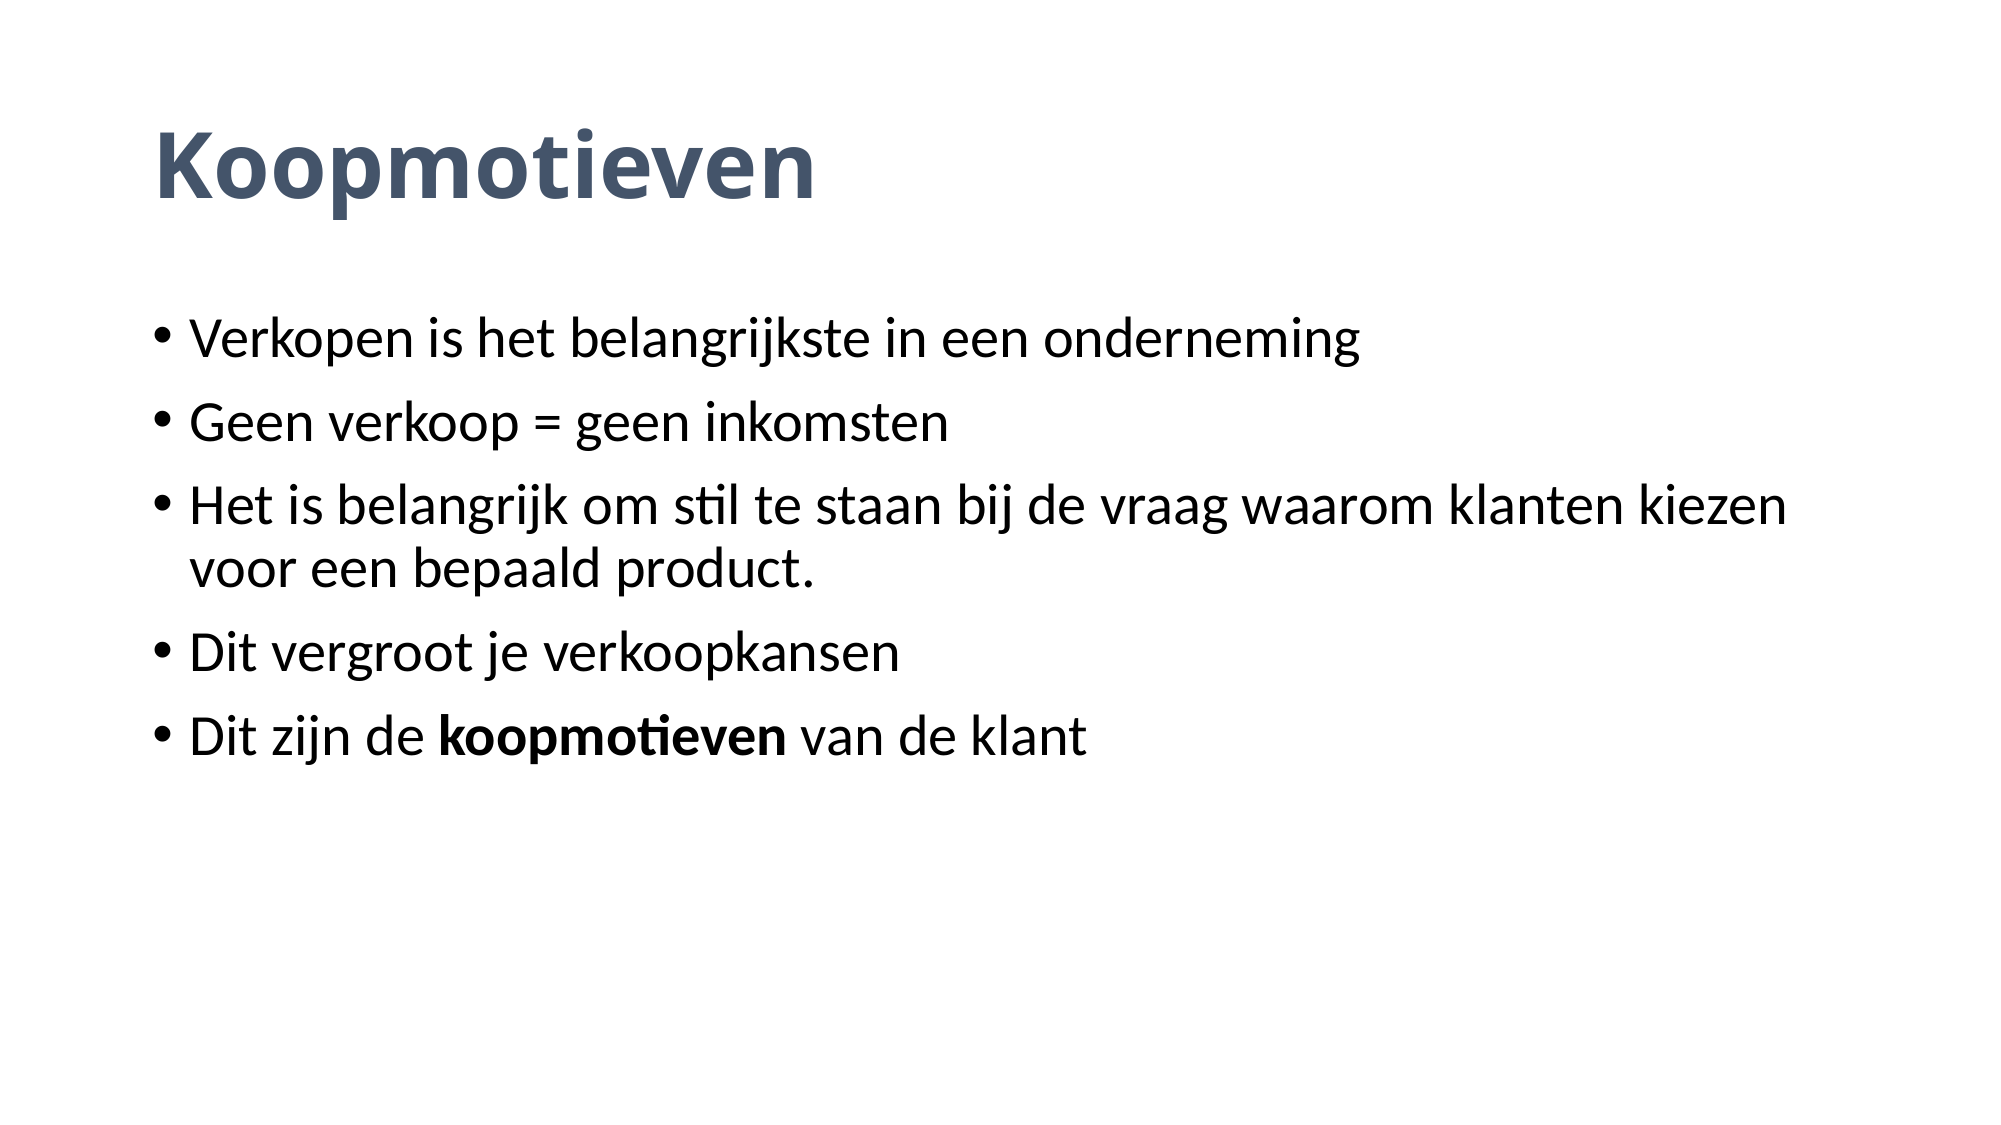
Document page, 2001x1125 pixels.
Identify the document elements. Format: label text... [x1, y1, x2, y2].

list Verkopen is het belangrijkste in een onderneming Geen verkoop = geen inkomsten Het is belangrijk om stil te staan bij de vraag waarom klanten kiezen voor een bepaald product. Dit vergroot je verkoopkansen Dit zijn de koopmotieven van de klant [137, 299, 1863, 1014]
title Koopmotieven [137, 59, 1863, 278]
